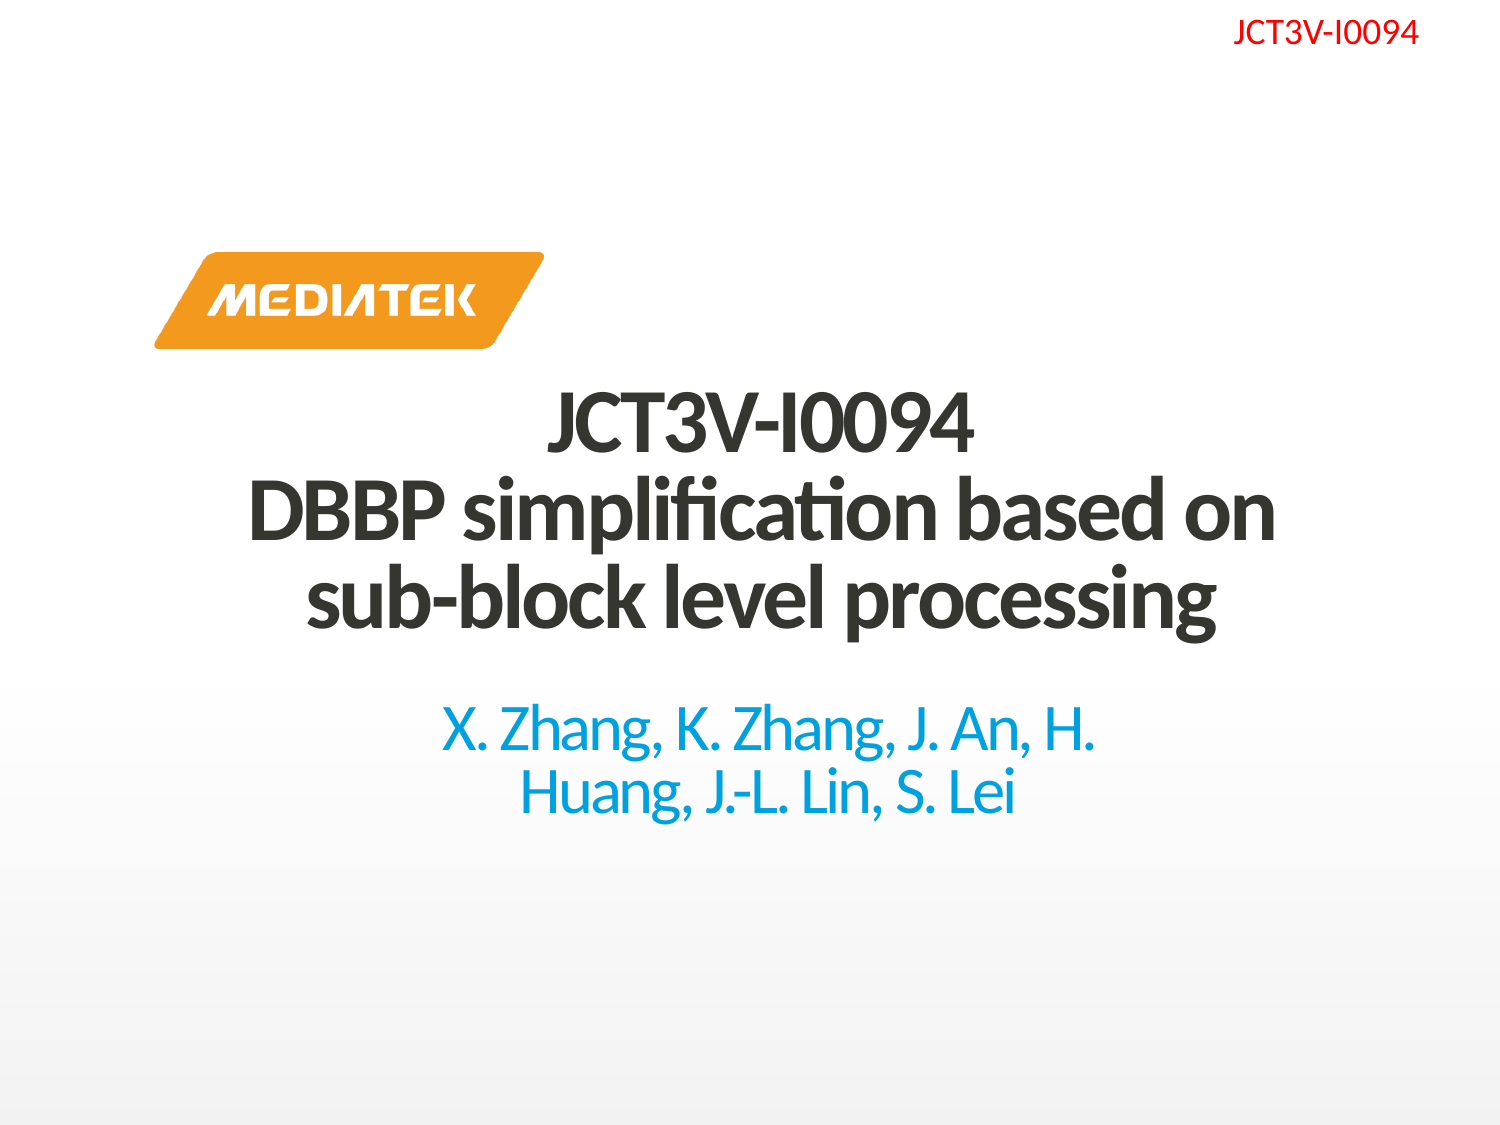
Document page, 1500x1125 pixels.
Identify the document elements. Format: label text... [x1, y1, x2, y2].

title JCT3V-I0094 DBBP simplification based on sub-block level processing [222, 375, 1301, 680]
picture [154, 252, 544, 349]
subtitle X. Zhang, K. Zhang, J. An, H. Huang, J.-L. Lin, S. Lei [351, 691, 1187, 1004]
